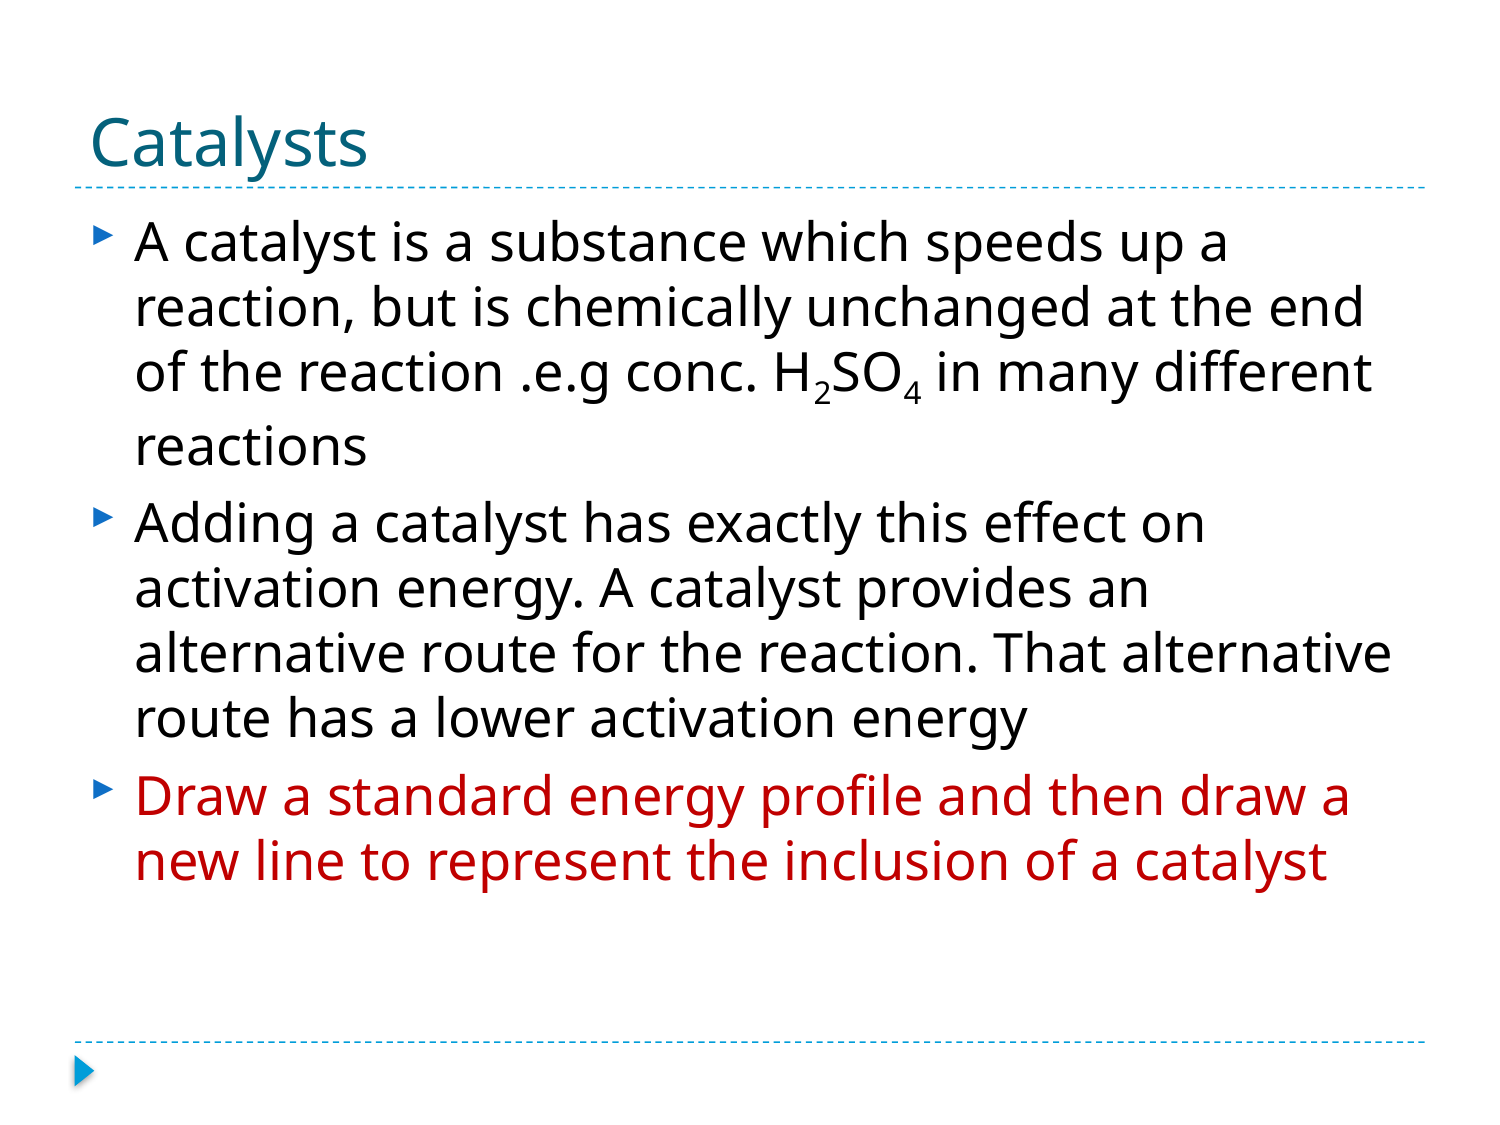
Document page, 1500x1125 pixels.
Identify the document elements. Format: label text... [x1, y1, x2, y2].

list A catalyst is a substance which speeds up a reaction, but is chemically unchanged at the end of the reaction .e.g conc. H2SO4 in many different reactions Adding a catalyst has exactly this effect on activation energy. A catalyst provides an alternative route for the reaction. That alternative route has a lower activation energy Draw a standard energy profile and then draw a new line to represent the inclusion of a catalyst [75, 200, 1425, 1010]
title Catalysts [75, 24, 1425, 188]
